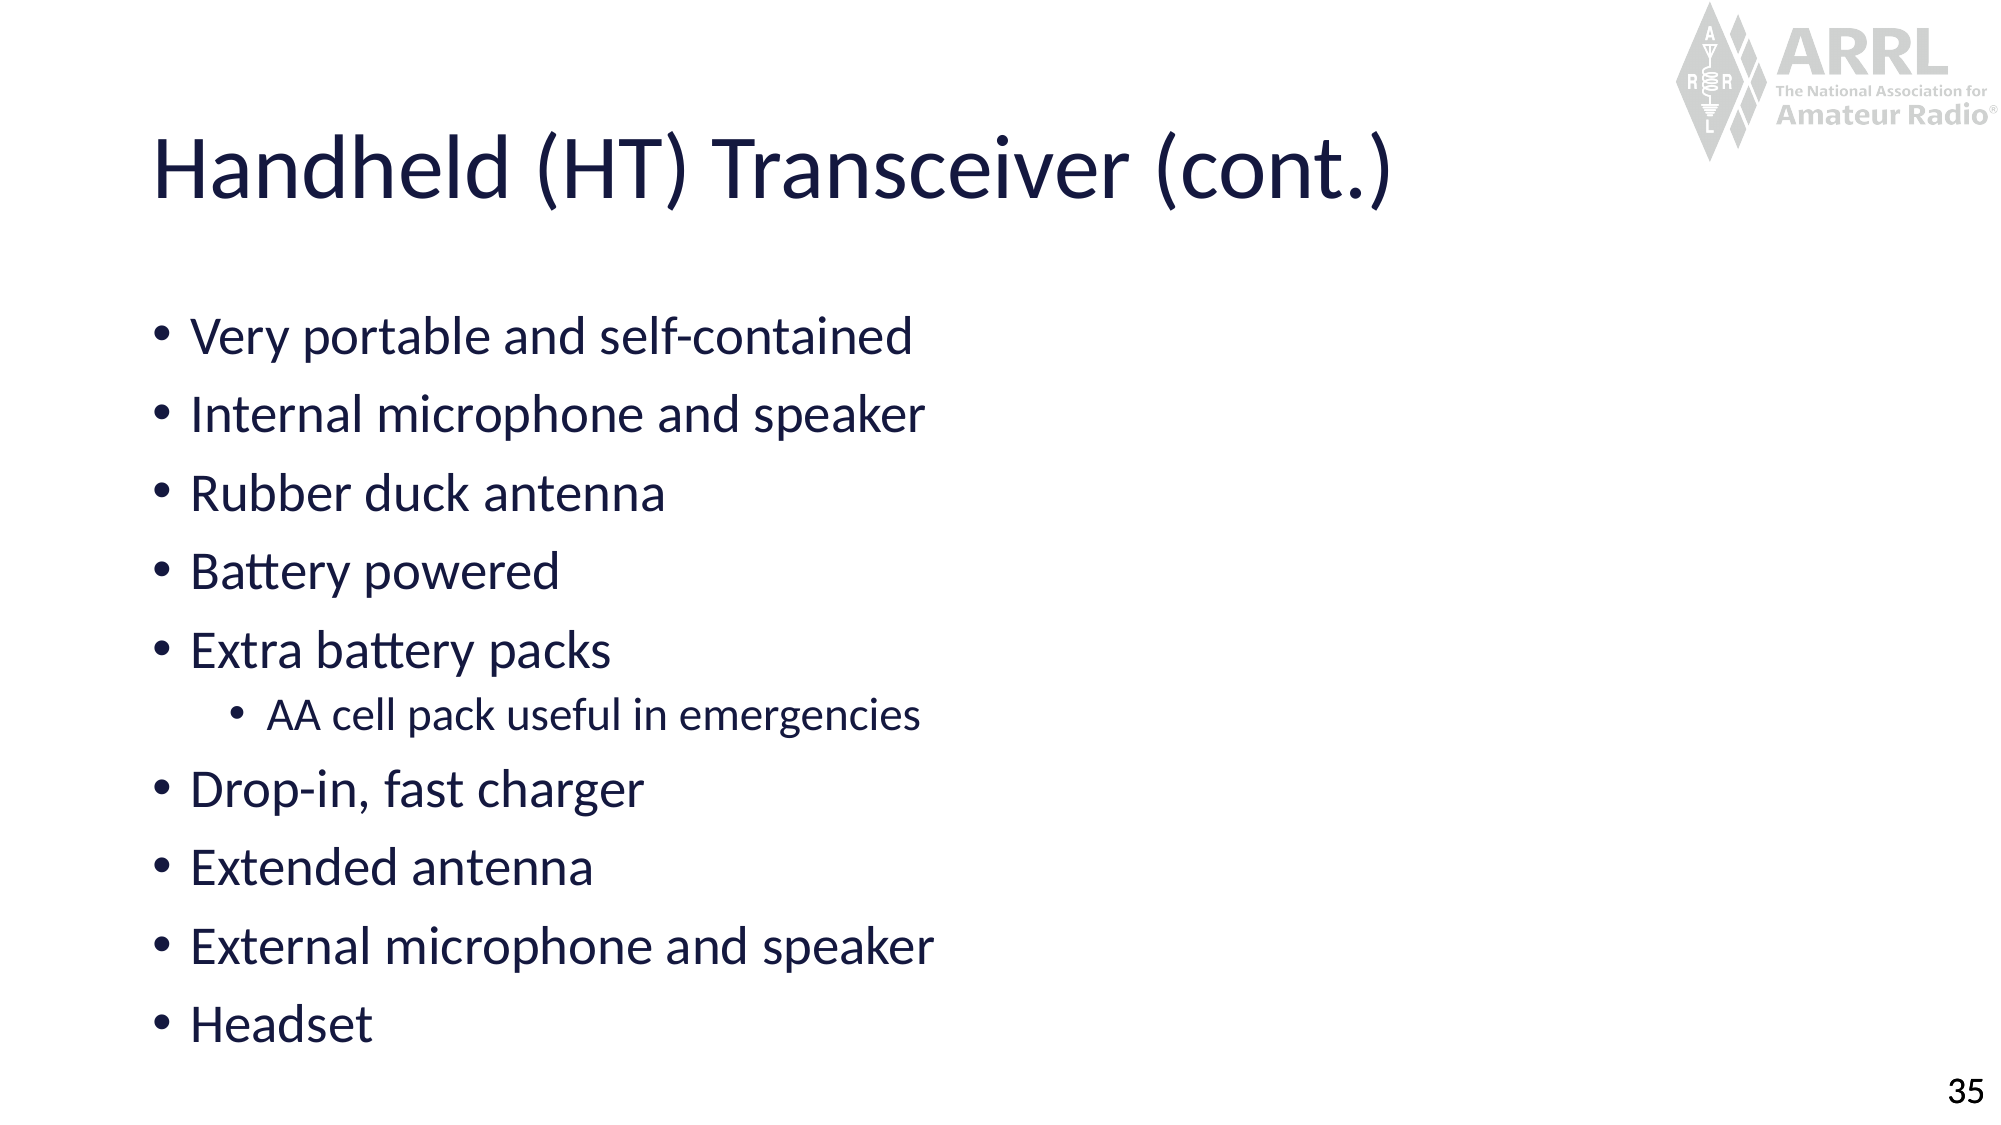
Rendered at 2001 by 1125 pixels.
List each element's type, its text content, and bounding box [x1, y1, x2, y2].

list Very portable and self-contained Internal microphone and speaker Rubber duck antenna Battery powered Extra battery packs AA cell pack useful in emergencies Drop-in, fast charger Extended antenna External microphone and speaker Headset [137, 299, 1863, 1066]
title Handheld (HT) Transceiver (cont.) [137, 59, 1863, 278]
picture [1674, 0, 2000, 164]
